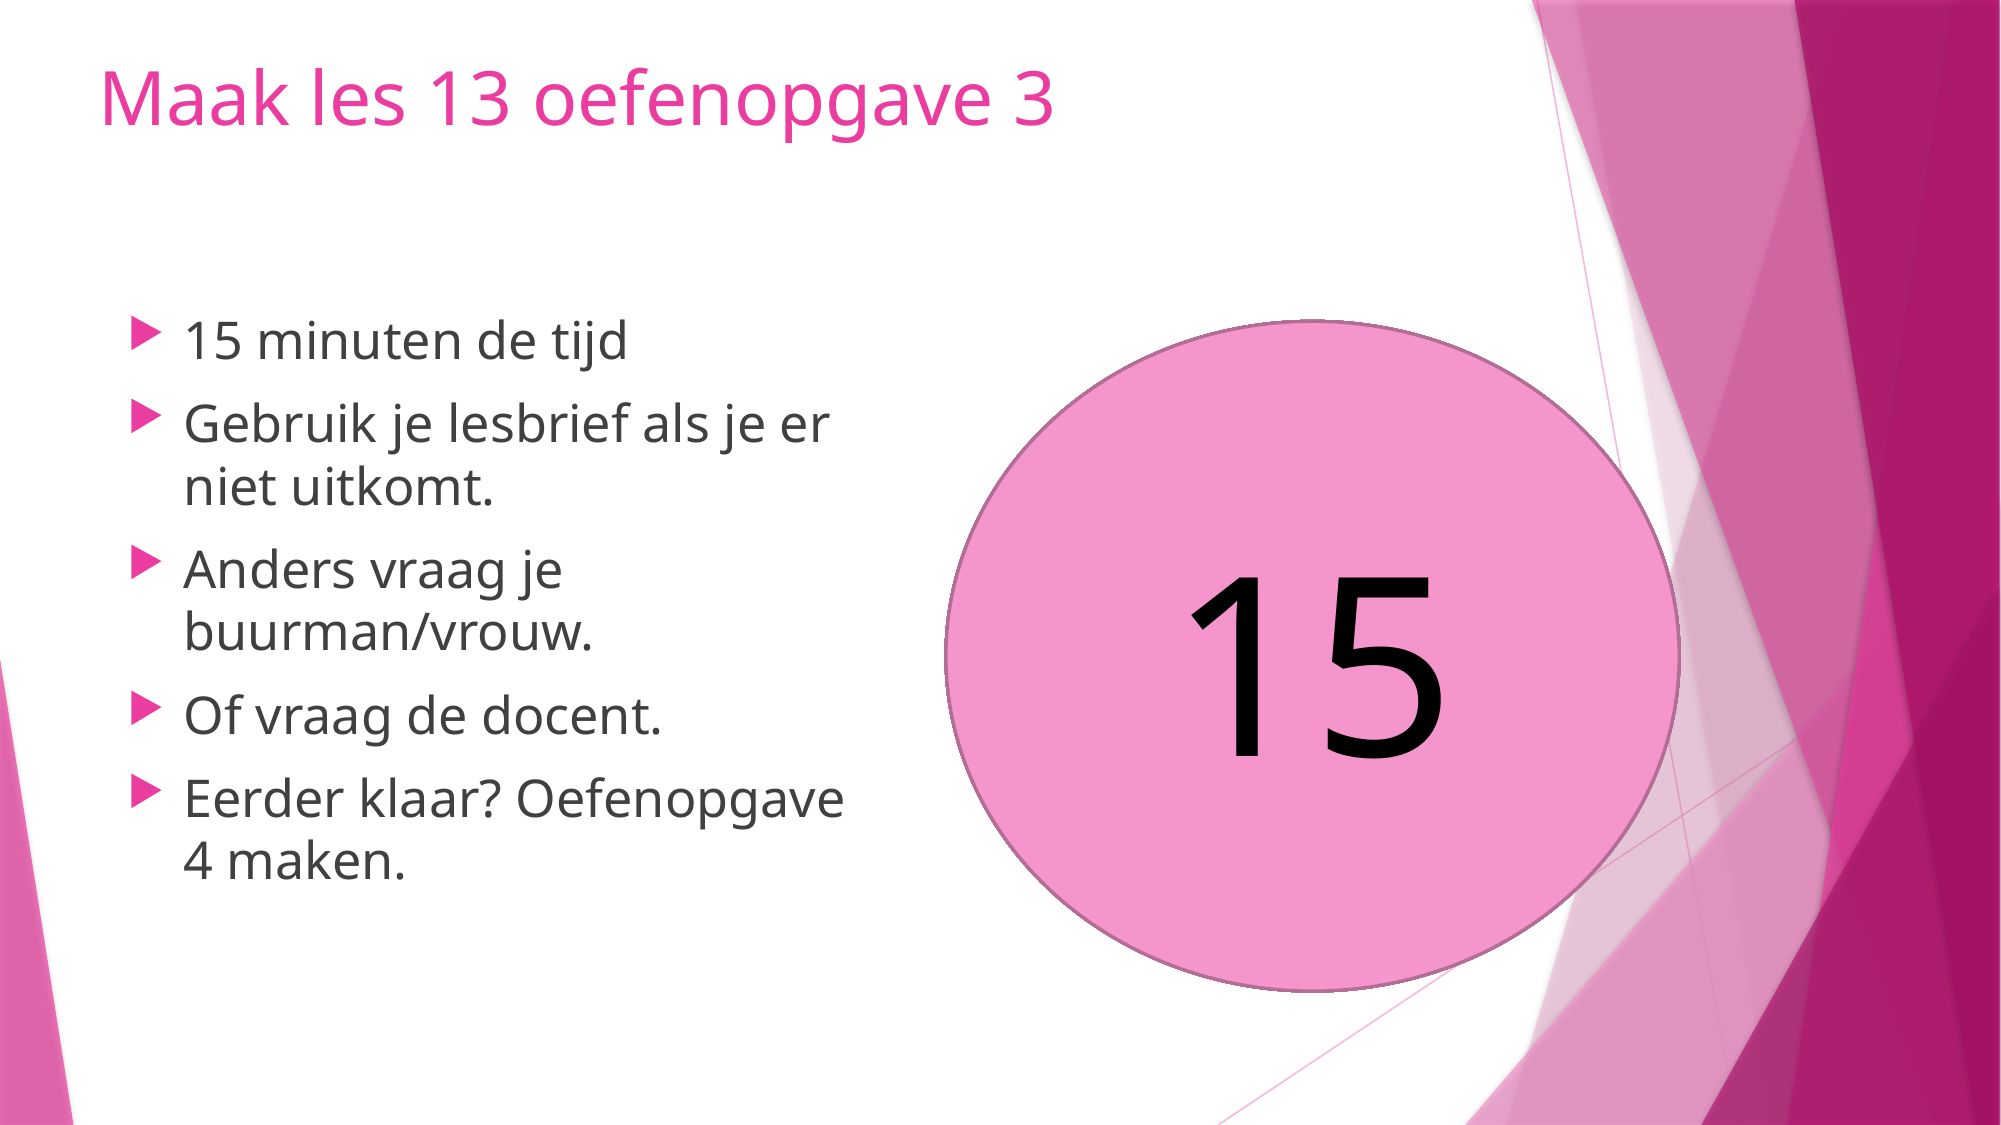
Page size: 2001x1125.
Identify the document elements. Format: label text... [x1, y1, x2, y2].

list 15 minuten de tijd Gebruik je lesbrief als je er niet uitkomt. Anders vraag je buurman/vrouw. Of vraag de docent. Eerder klaar? Oefenopgave 4 maken. [112, 299, 896, 992]
title Maak les 13 oefenopgave 3 [83, 42, 1494, 260]
text_box 15 [944, 319, 1681, 993]
